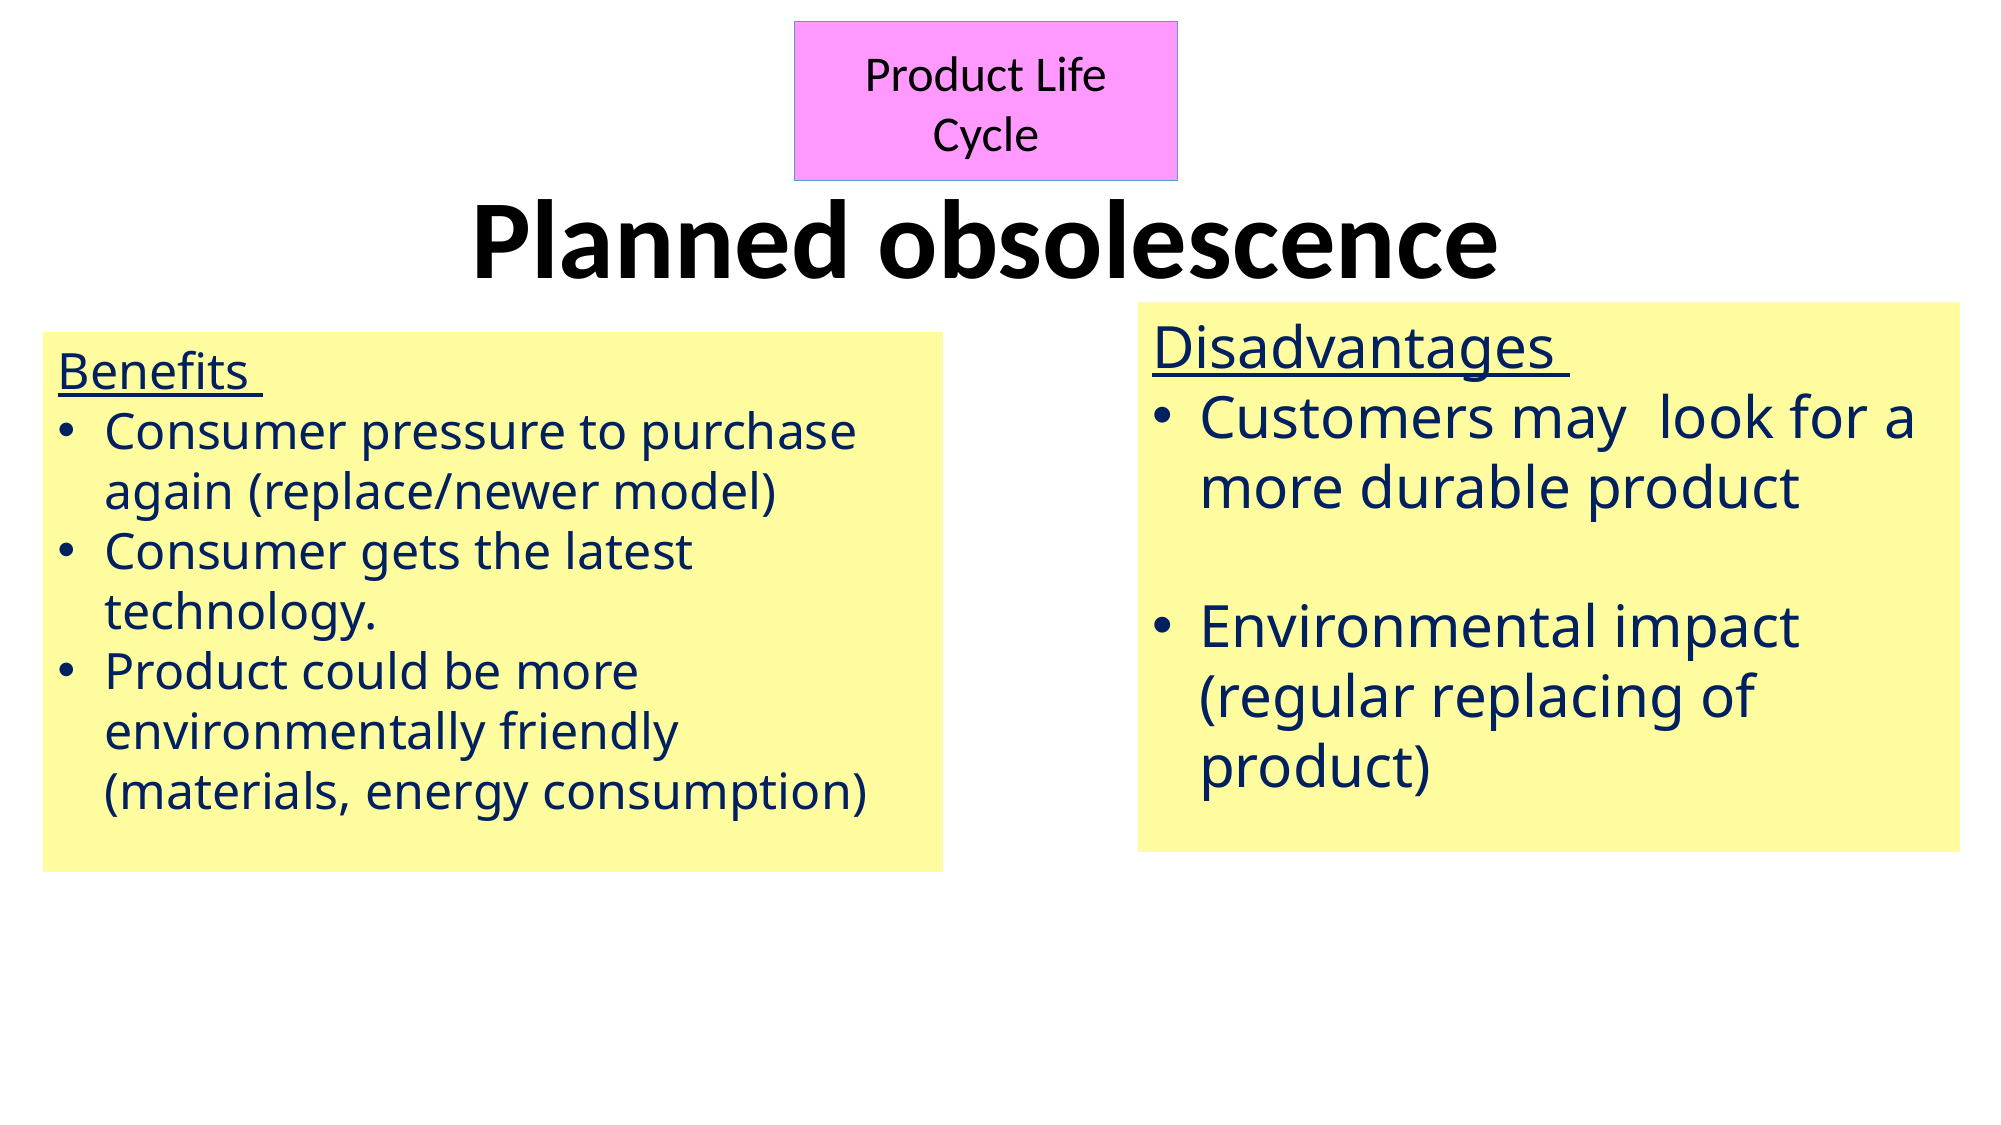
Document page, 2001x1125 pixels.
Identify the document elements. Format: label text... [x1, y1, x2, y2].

text_box Benefits Consumer pressure to purchase again (replace/newer model) Consumer gets the latest technology. Product could be more environmentally friendly (materials, energy consumption) [42, 332, 943, 872]
text_box Disadvantages Customers may look for a more durable product Environmental impact (regular replacing of product) [1137, 302, 1960, 852]
text_box Product Life Cycle [794, 21, 1178, 181]
text_box Planned obsolescence [456, 158, 1516, 309]
